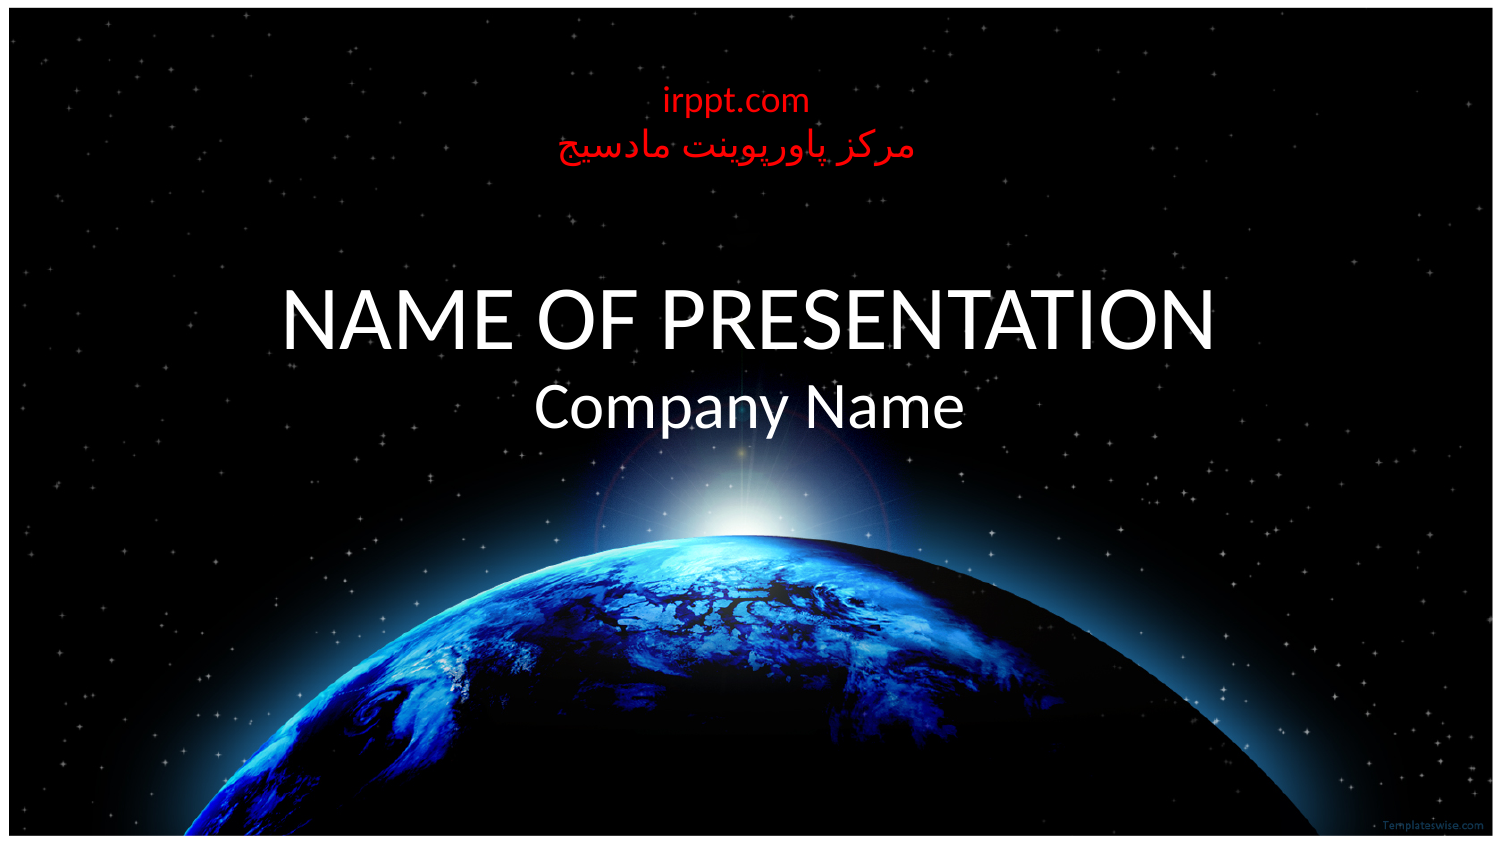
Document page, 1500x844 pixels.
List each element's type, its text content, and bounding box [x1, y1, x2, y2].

picture [0, 0, 1500, 844]
text_box irppt.com مرکز پاورپوینت مادسیج [541, 67, 932, 173]
subtitle Company Name [225, 354, 1275, 452]
title NAME OF PRESENTATION [112, 244, 1388, 381]
